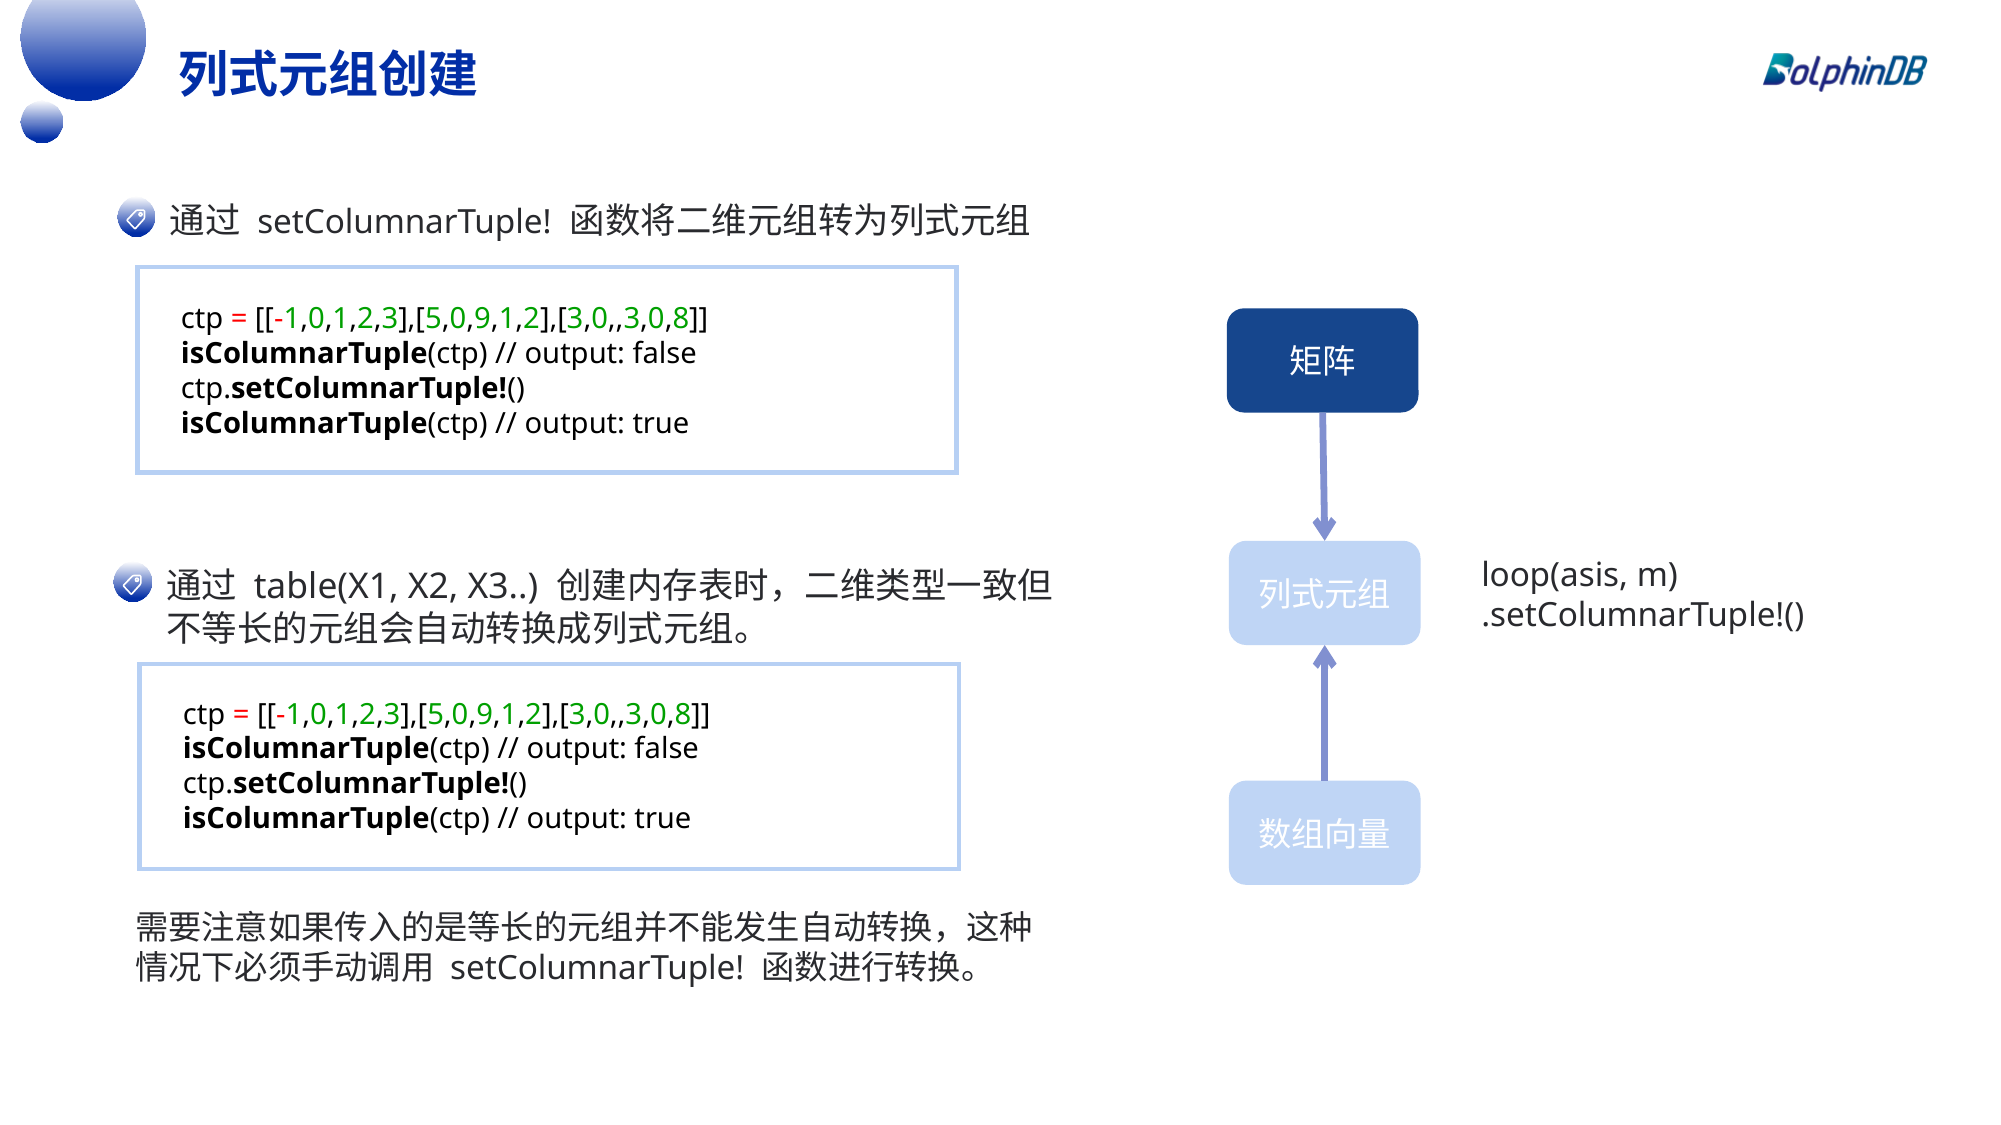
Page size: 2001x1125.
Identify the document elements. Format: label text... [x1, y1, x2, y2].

text_box [19, 99, 64, 144]
text_box 数组向量 [1227, 779, 1422, 886]
text_box 通过 setColumnarTuple! 函数将二维元组转为列式元组 [155, 190, 1083, 248]
text_box [139, 663, 960, 870]
text_box 矩阵 [1225, 307, 1420, 414]
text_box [113, 561, 152, 602]
text_box [19, 0, 147, 102]
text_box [117, 196, 155, 237]
picture [1755, 47, 1929, 93]
text_box 通过 table(X1, X2, X3..) 创建内存表时，二维类型一致但不等长的元组会自动转换成列式元组。 [151, 555, 1079, 656]
text_box ctp = [[-1,0,1,2,3],[5,0,9,1,2],[3,0,,3,0,8]] isColumnarTuple(ctp) // output: false ctp.setColumnarTuple!() isColumnarTuple(ctp) // output: true [168, 687, 910, 846]
text_box 列式元组 [1227, 539, 1422, 647]
text_box [137, 266, 958, 473]
text_box 需要注意如果传入的是等长的元组并不能发生自动转换，这种情况下必须手动调用 setColumnarTuple! 函数进行转换。 [120, 898, 1064, 994]
text_box loop(asis, m) .setColumnarTuple!() [1466, 545, 1898, 640]
text_box 列式元组创建 [163, 35, 808, 110]
text_box ctp = [[-1,0,1,2,3],[5,0,9,1,2],[3,0,,3,0,8]] isColumnarTuple(ctp) // output: false ctp.setColumnarTuple!() isColumnarTuple(ctp) // output: true [166, 292, 908, 448]
